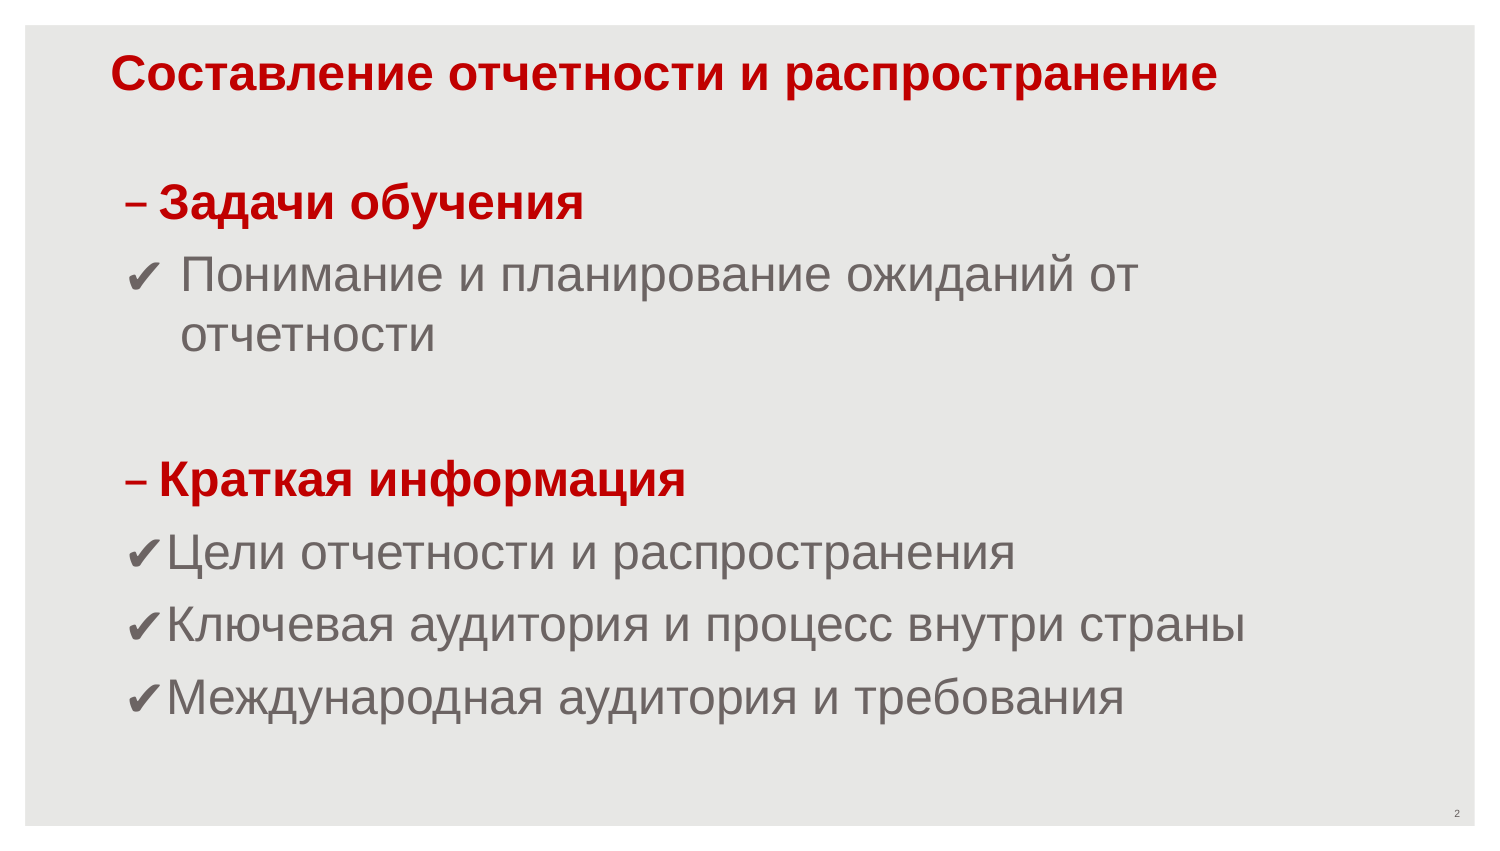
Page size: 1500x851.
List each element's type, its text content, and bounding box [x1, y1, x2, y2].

list Задачи обучения Понимание и планирование ожиданий от отчетности Краткая информация Цели отчетности и распространения Ключевая аудитория и процесс внутри страны Международная аудитория и требования [52, 161, 1328, 786]
slide_number 2 [1125, 559, 1475, 851]
title Составление отчетности и распространение [95, 28, 1371, 108]
